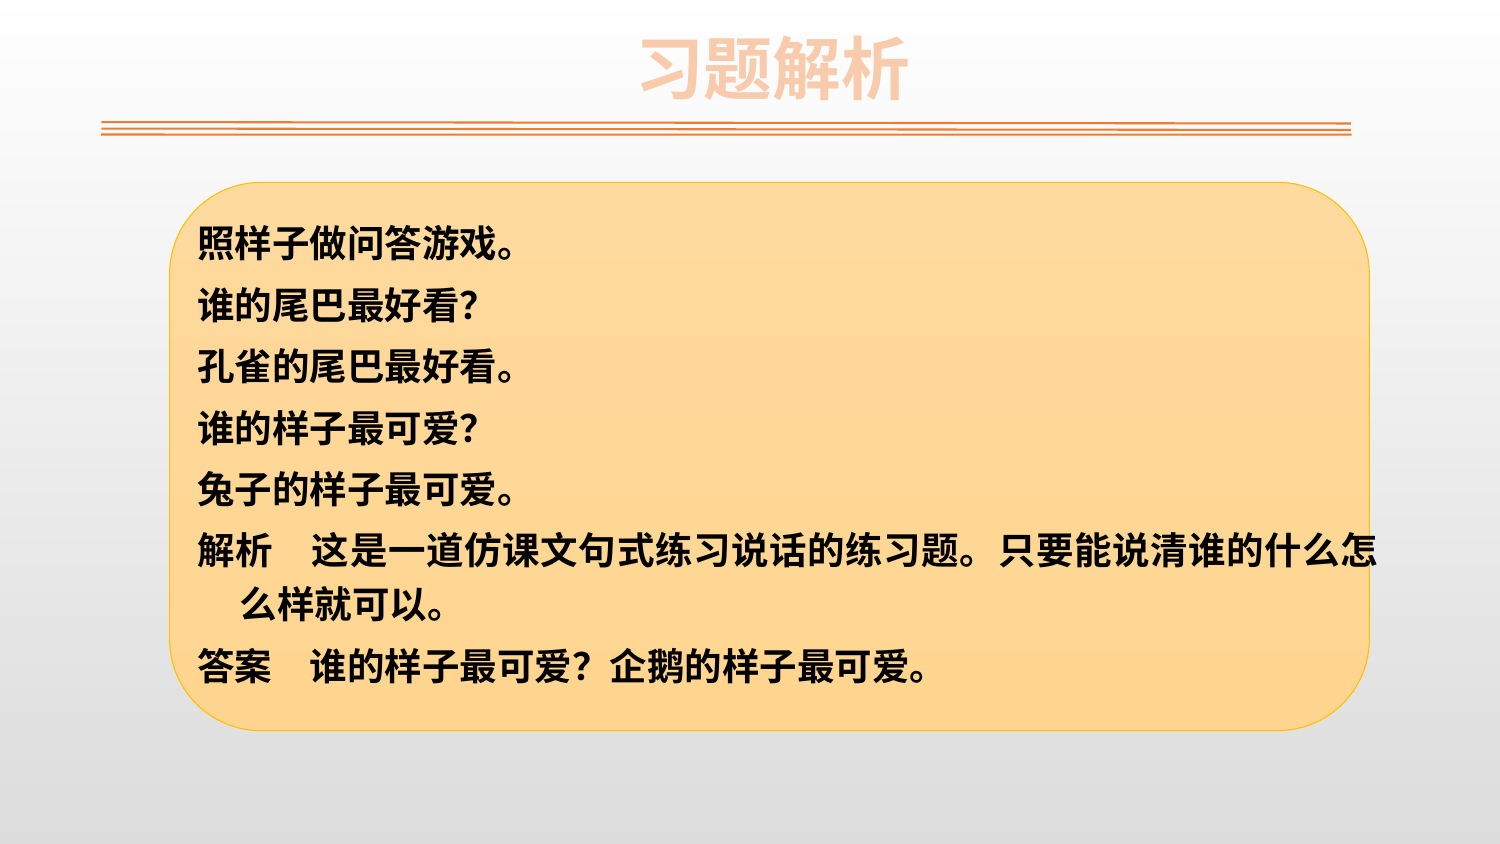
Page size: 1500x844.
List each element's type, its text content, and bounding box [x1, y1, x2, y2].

text_box 习题解析 [623, 19, 922, 114]
text_box [199, 181, 1339, 205]
text_box 照样子做问答游戏。 谁的尾巴最好看？ 孔雀的尾巴最好看。 谁的样子最可爱？ 兔子的样子最可爱。 解析 这是一道仿课文句式练习说话的练习题。只要能说清谁的什么怎么样就可以。 答案 谁的样子最可爱？企鹅的样子最可爱。 [186, 205, 1390, 541]
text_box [101, 122, 1352, 135]
text_box [169, 220, 1370, 732]
